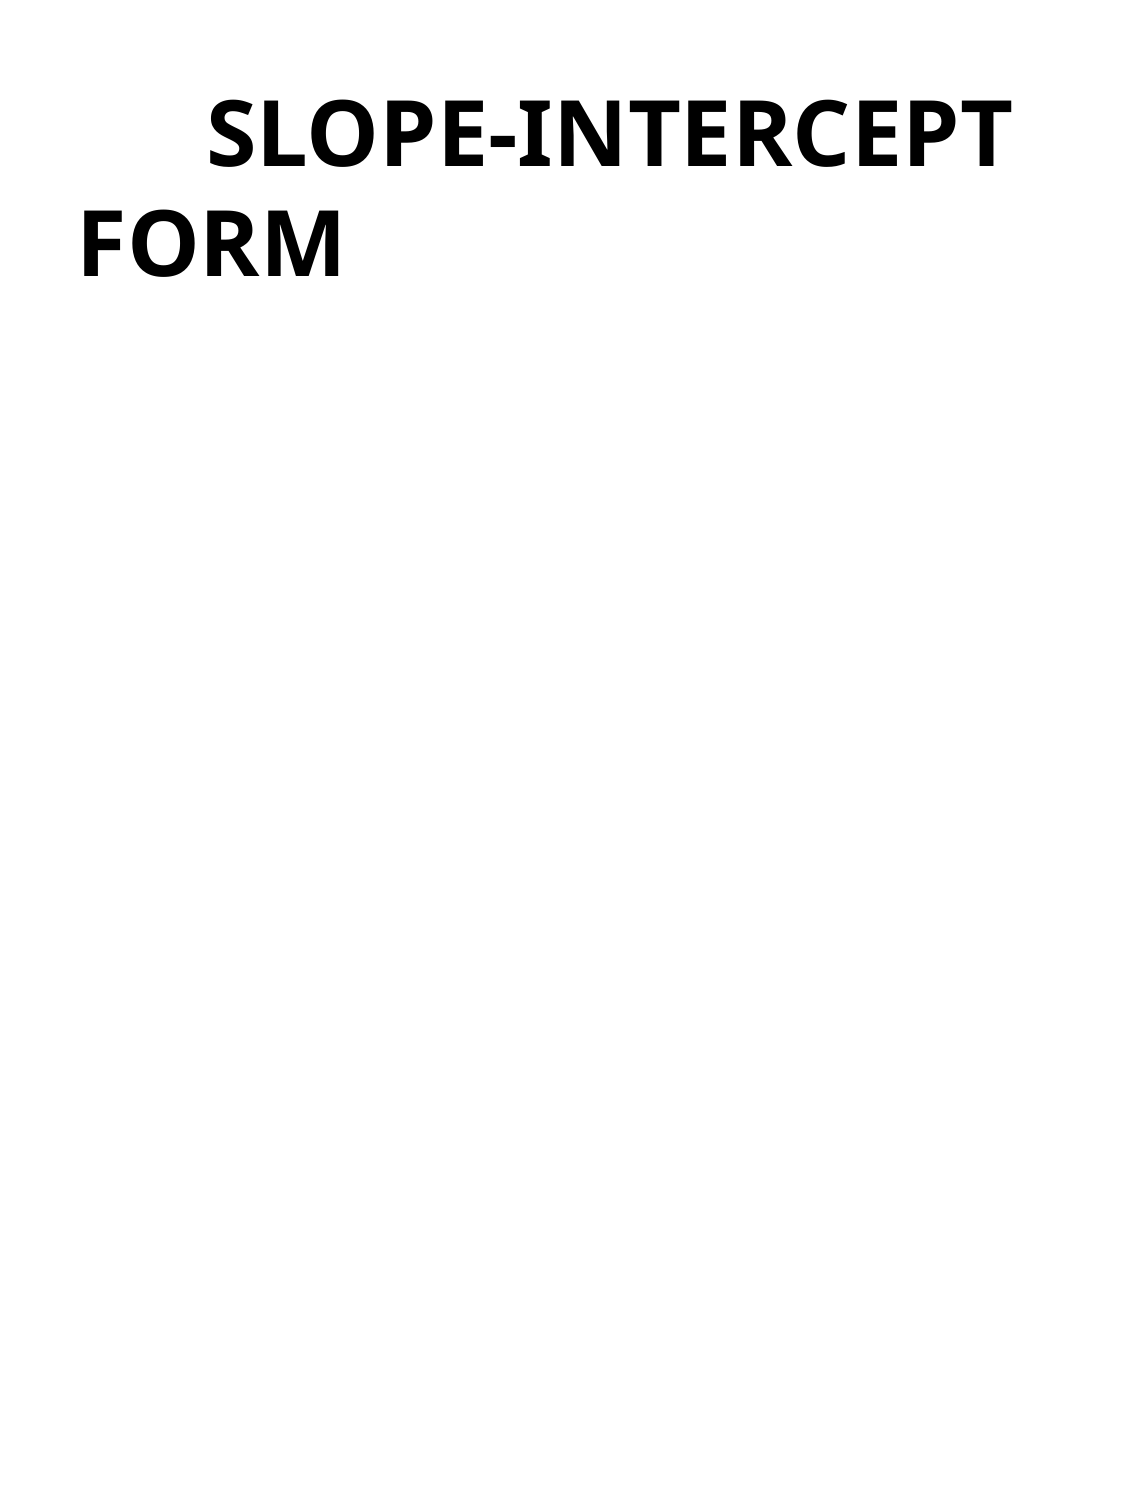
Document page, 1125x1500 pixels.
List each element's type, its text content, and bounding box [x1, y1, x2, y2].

title SLOPE-INTERCEPT FORM [56, 60, 1069, 310]
